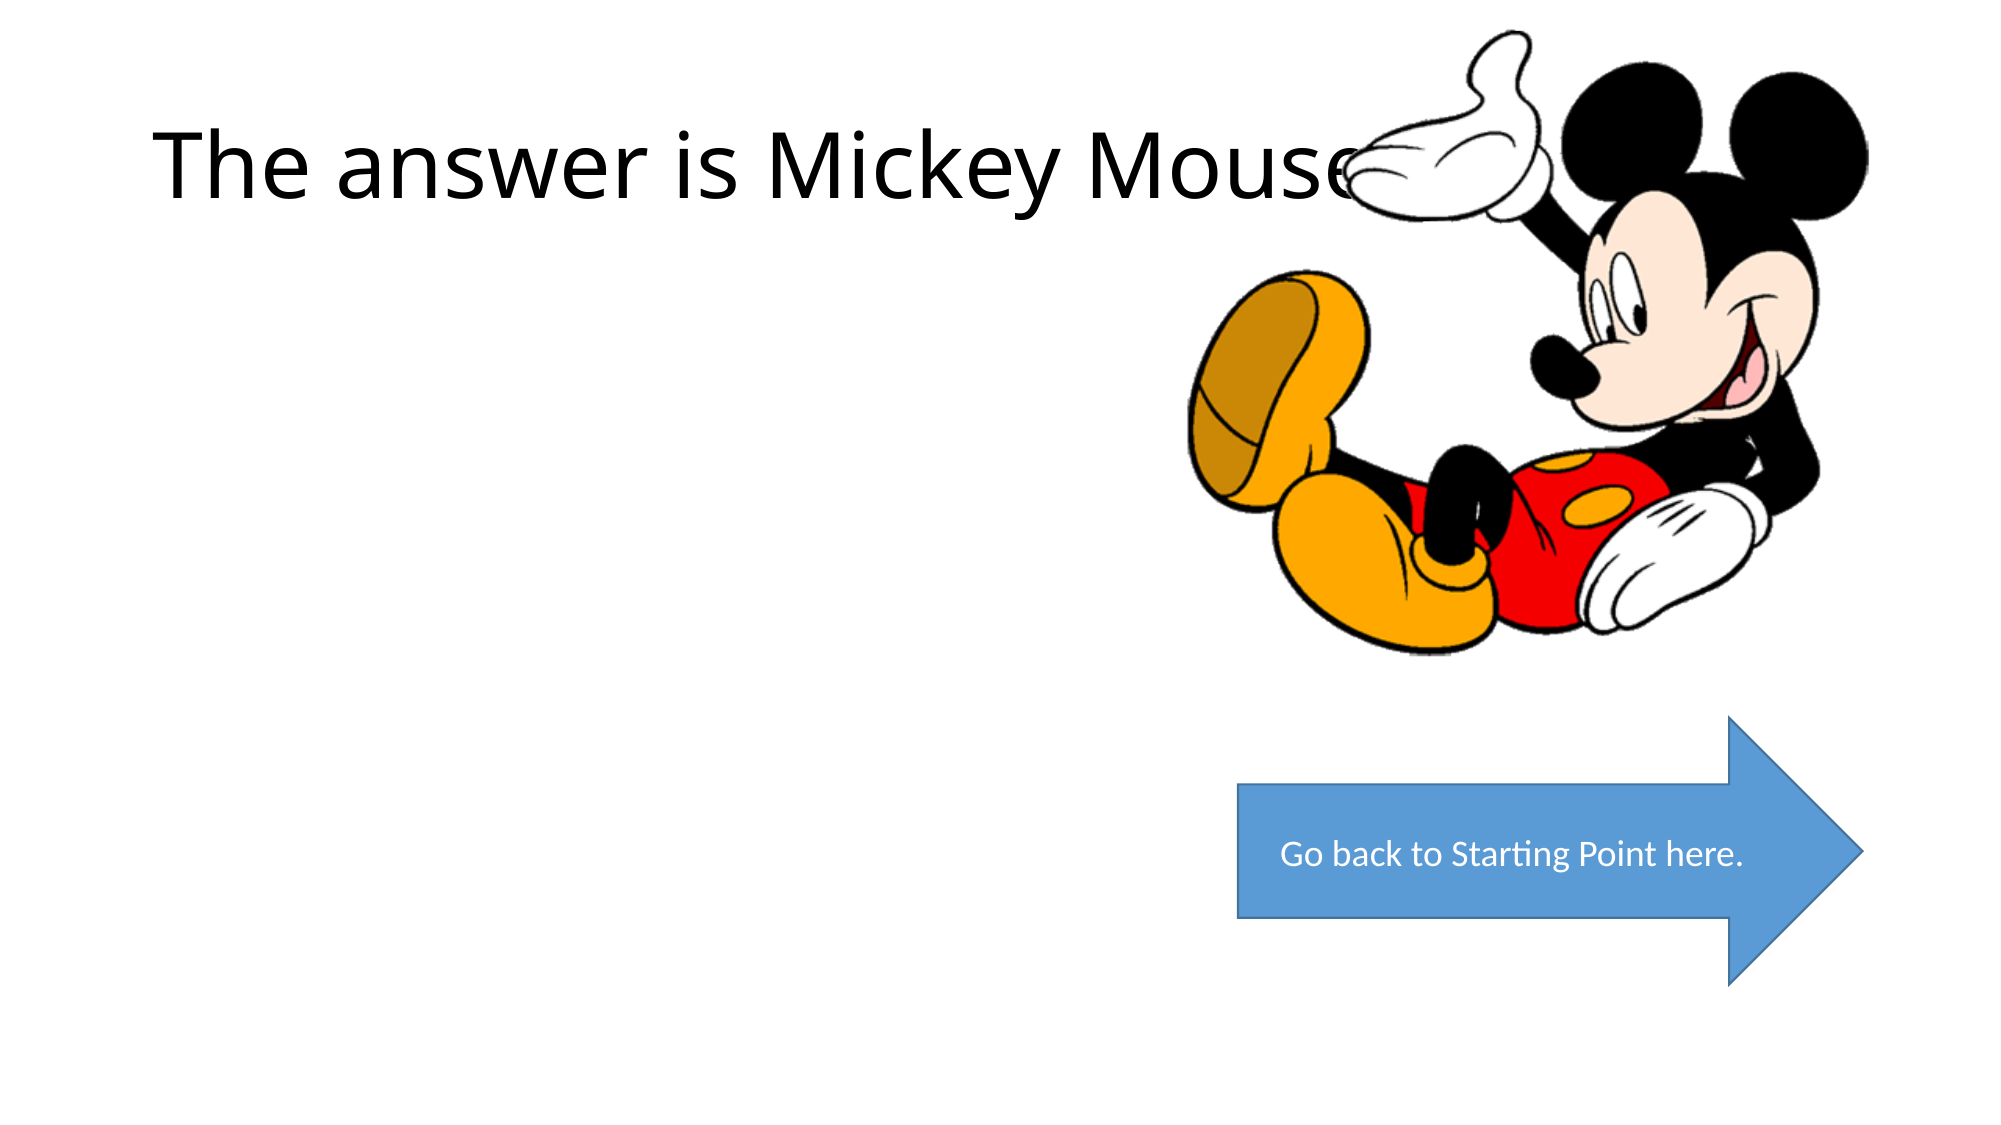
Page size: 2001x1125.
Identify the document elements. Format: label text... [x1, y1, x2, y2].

text_box Go back to Starting Point here. [1236, 715, 1865, 987]
picture [1181, 20, 1885, 660]
title The answer is Mickey Mouse [137, 59, 1181, 278]
